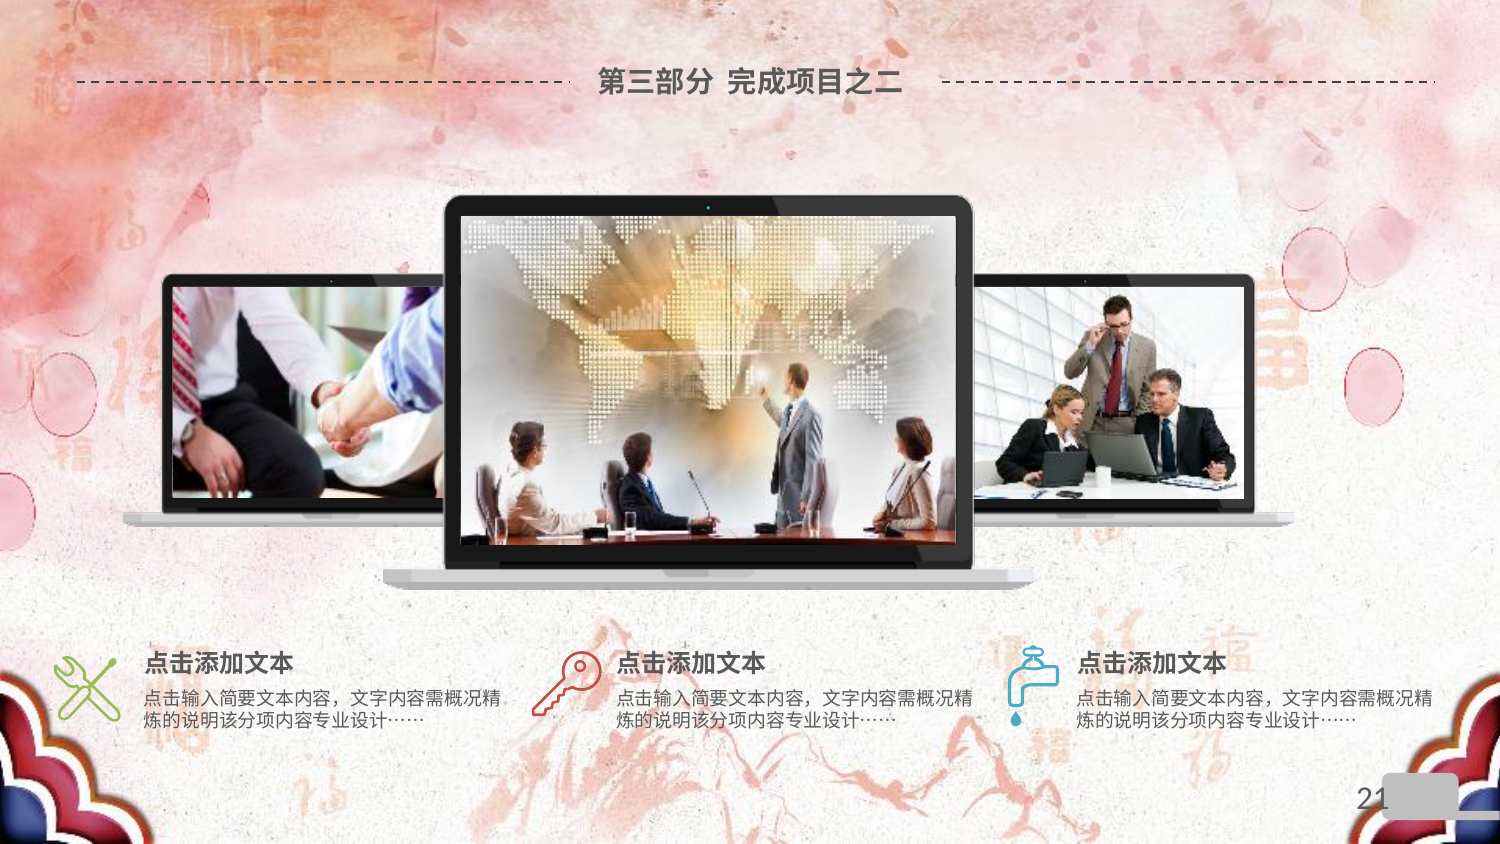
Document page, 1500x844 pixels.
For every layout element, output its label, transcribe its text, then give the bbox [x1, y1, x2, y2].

picture [0, 0, 1500, 844]
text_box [122, 272, 377, 527]
text_box [53, 655, 121, 722]
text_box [1007, 644, 1060, 728]
text_box 点击输入简要文本内容，文字内容需概况精炼的说明该分项内容专业设计…… [129, 679, 532, 739]
text_box 点击输入简要文本内容，文字内容需概况精炼的说明该分项内容专业设计…… [1061, 679, 1465, 739]
text_box 点击添加文本 [602, 640, 782, 679]
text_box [1039, 273, 1294, 528]
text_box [531, 650, 602, 717]
text_box 点击添加文本 [1062, 640, 1243, 679]
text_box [383, 194, 1034, 590]
text_box 点击输入简要文本内容，文字内容需概况精炼的说明该分项内容专业设计…… [601, 679, 1004, 739]
text_box 点击添加文本 [130, 640, 310, 679]
title 第三部分 完成项目之二 [18, 52, 1483, 110]
